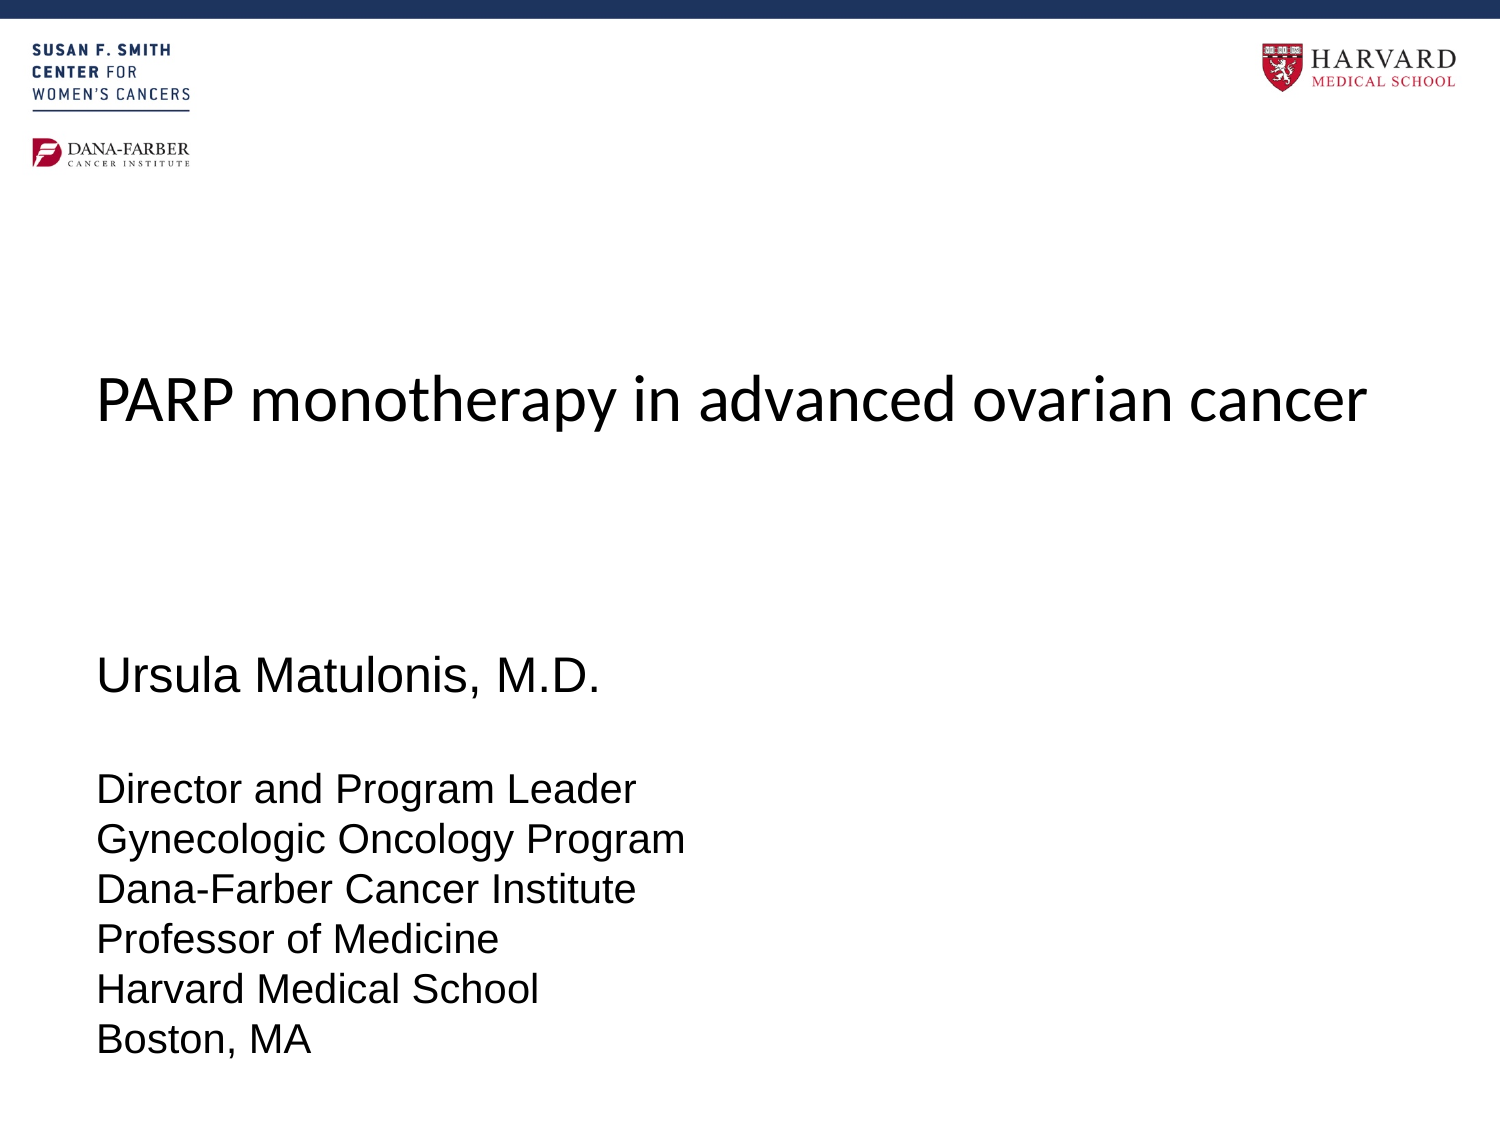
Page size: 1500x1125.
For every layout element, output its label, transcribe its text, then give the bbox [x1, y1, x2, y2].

list PARP monotherapy in advanced ovarian cancer [81, 194, 1425, 443]
text_box Ursula Matulonis, M.D. Director and Program Leader Gynecologic Oncology Program Dana-Farber Cancer Institute Professor of Medicine Harvard Medical School Boston, MA [81, 634, 1384, 1070]
picture [0, 0, 1500, 185]
